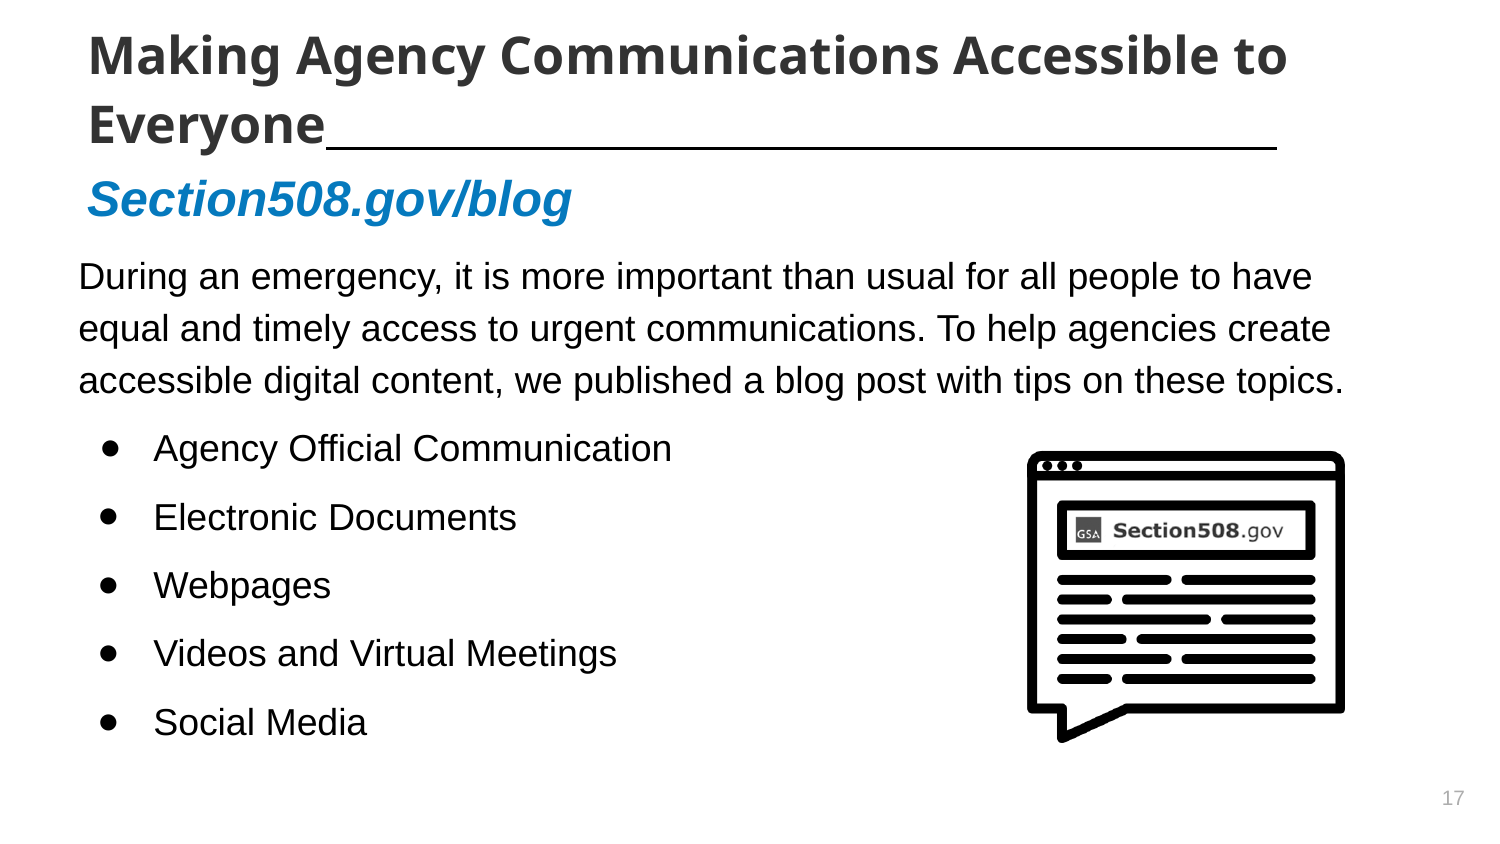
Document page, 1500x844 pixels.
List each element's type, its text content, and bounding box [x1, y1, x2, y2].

picture [1027, 449, 1345, 743]
list During an emergency, it is more important than usual for all people to have equal and timely access to urgent communications. To help agencies create accessible digital content, we published a blog post with tips on these topics. Agency Official Communication Electronic Documents Webpages Videos and Virtual Meetings Social Media [63, 230, 1382, 809]
slide_number 17 [1389, 764, 1480, 830]
subtitle Section508.gov/blog [72, 142, 1390, 208]
title Making Agency Communications Accessible to Everyone [72, 12, 1390, 142]
